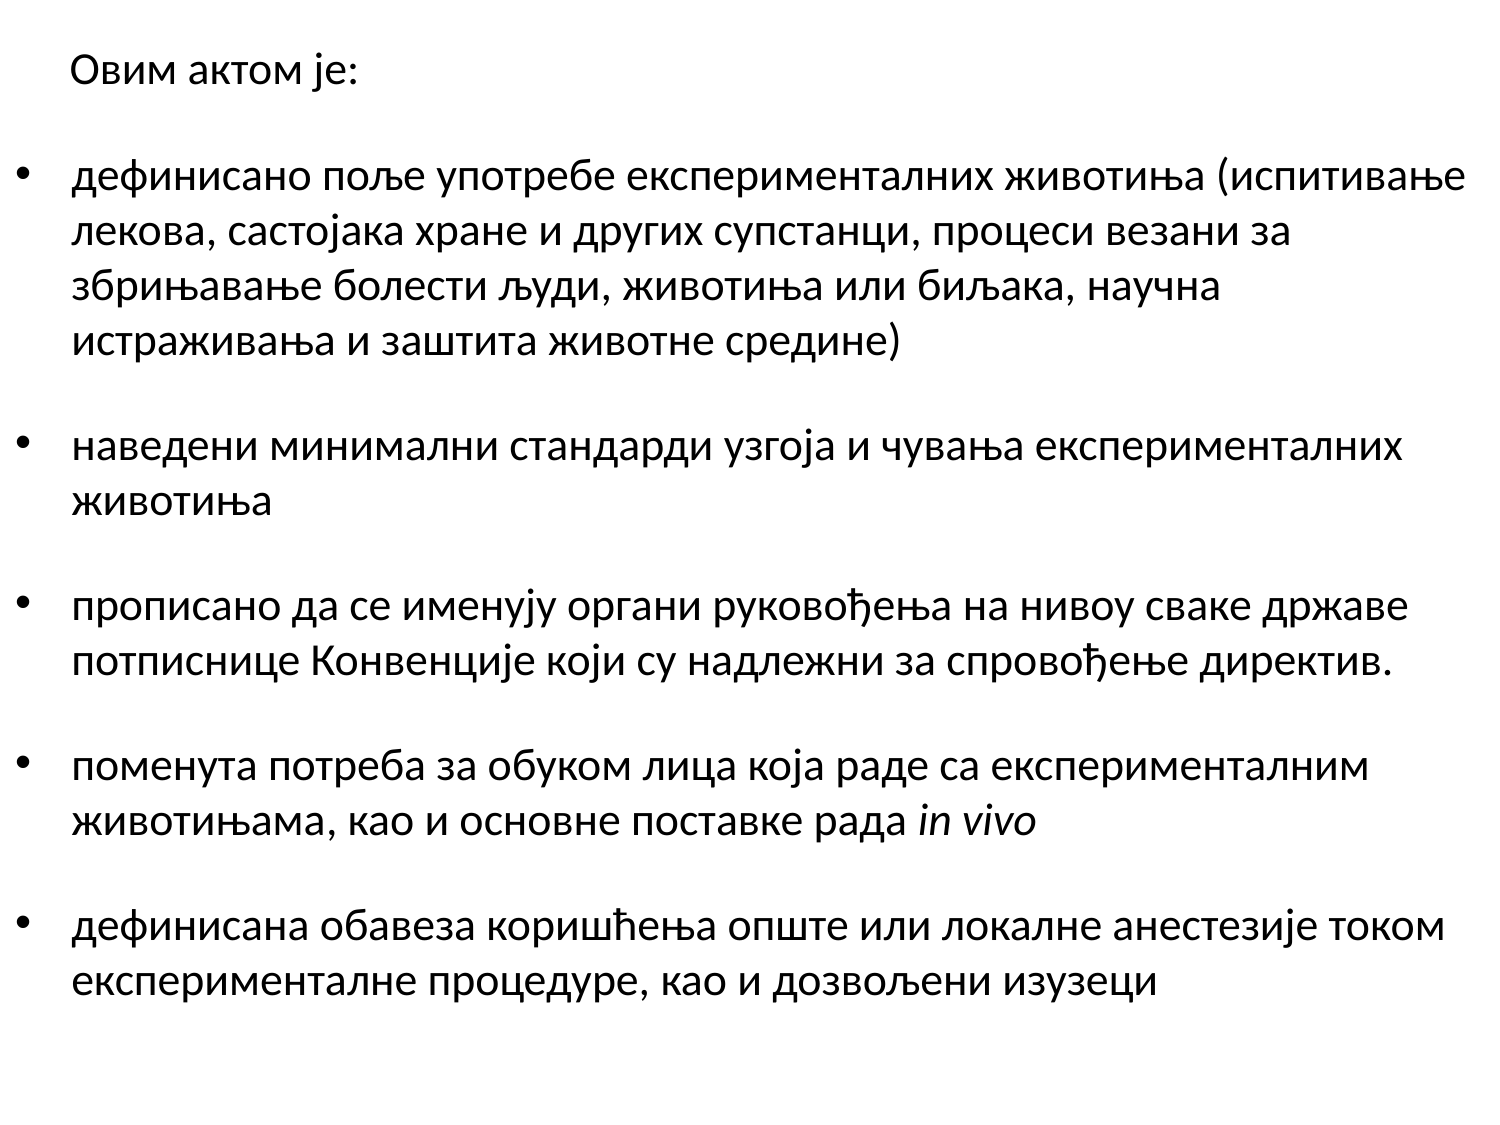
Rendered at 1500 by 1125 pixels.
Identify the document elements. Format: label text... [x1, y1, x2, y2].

text_box Овим актом је: [54, 30, 375, 101]
list дефинисано поље употребе експерименталних животиња (испитивање лекова, састојака хране и других супстанци, процеси везани за збрињавање болести људи, животиња или биљака, научна истраживања и заштита животне средине) наведени минимални стандарди узгоја и чувања експерименталних животиња прописано да се именују органи руковођења на нивоу сваке државе потписнице Конвенције који су надлежни за спровођење директив. поменута потреба за обуком лица која раде са експерименталним животињама, као и основне поставке рада in vivo дефинисана обавеза коришћења опште или локалне анестезије током експерименталне процедуре, као и дозвољени изузеци [0, 137, 1500, 880]
